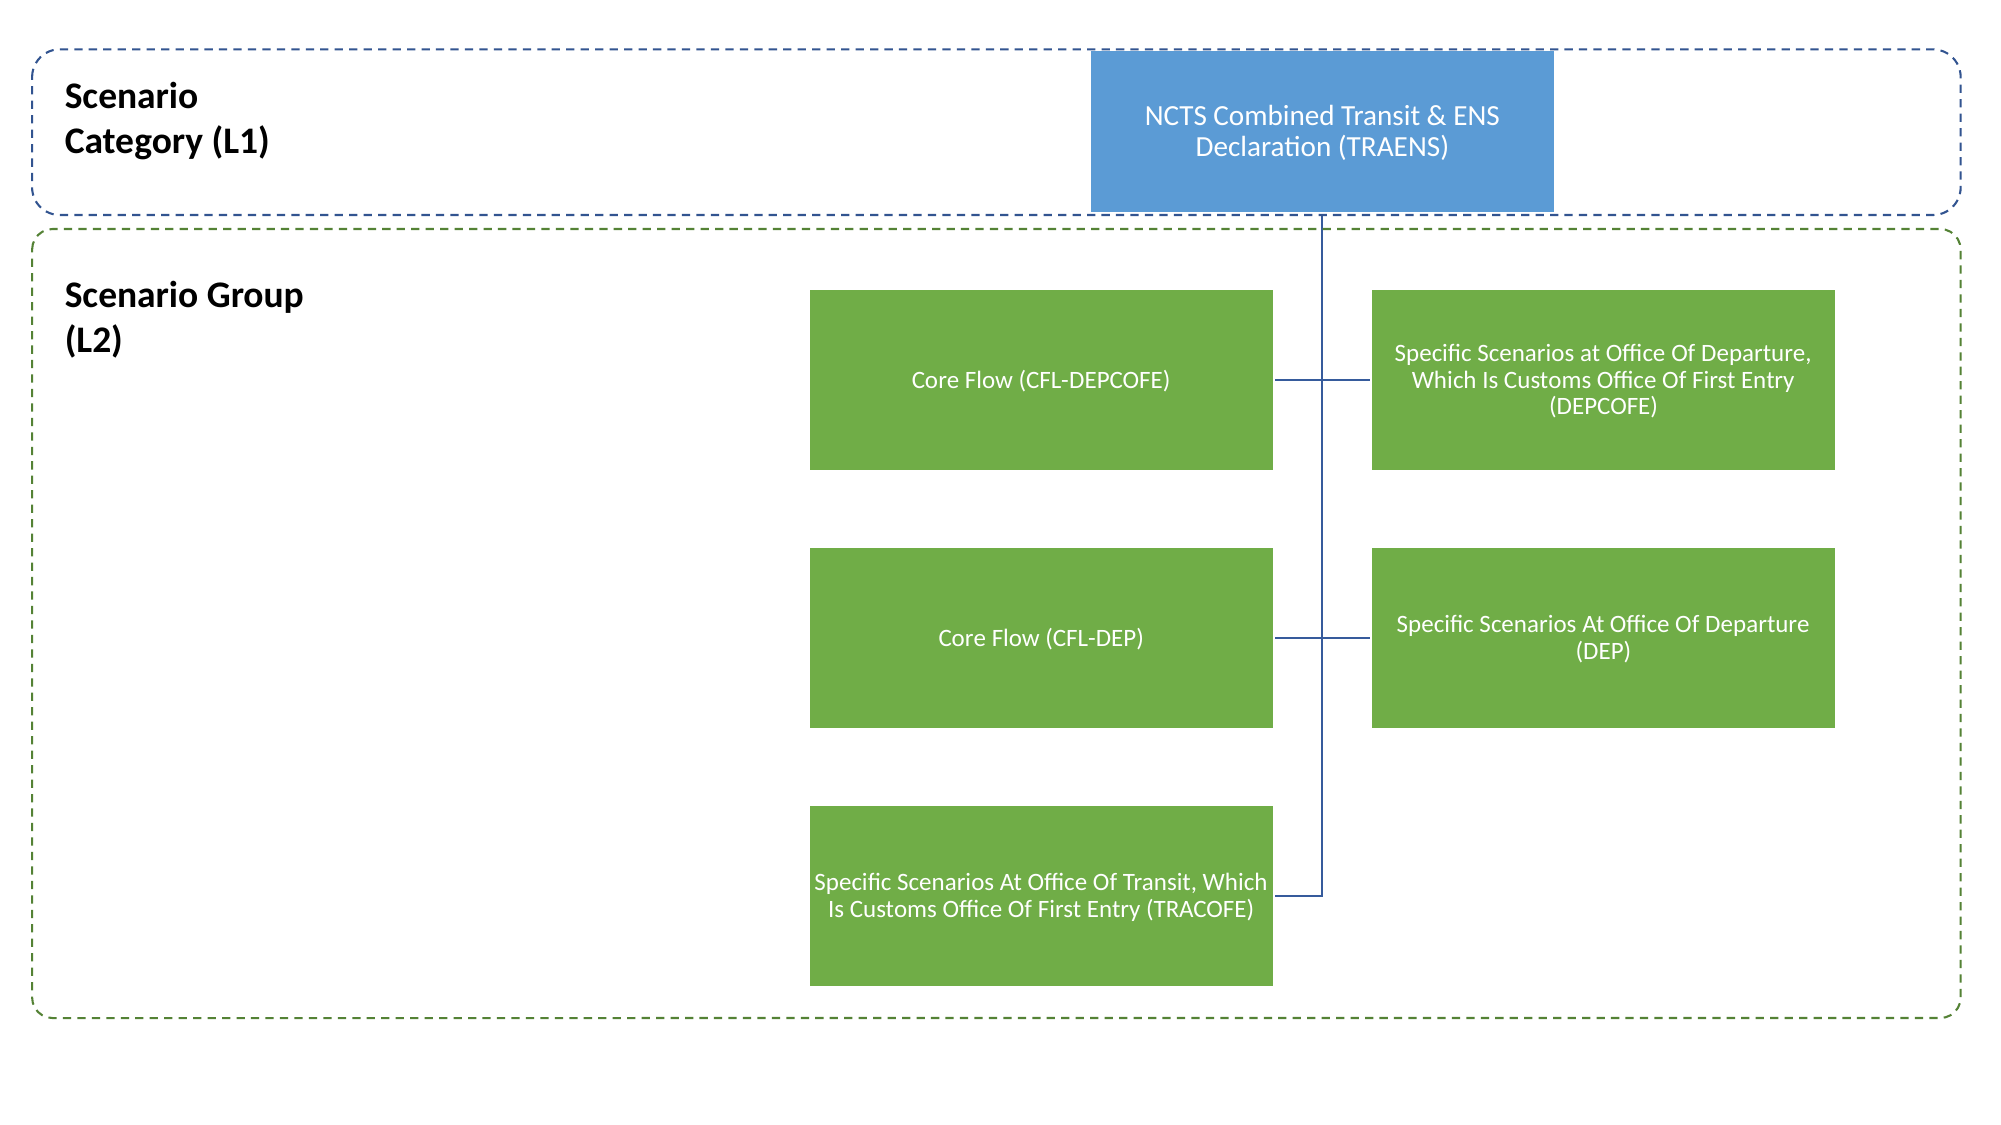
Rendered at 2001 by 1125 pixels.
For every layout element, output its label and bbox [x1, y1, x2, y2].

text_box [32, 49, 1961, 1019]
